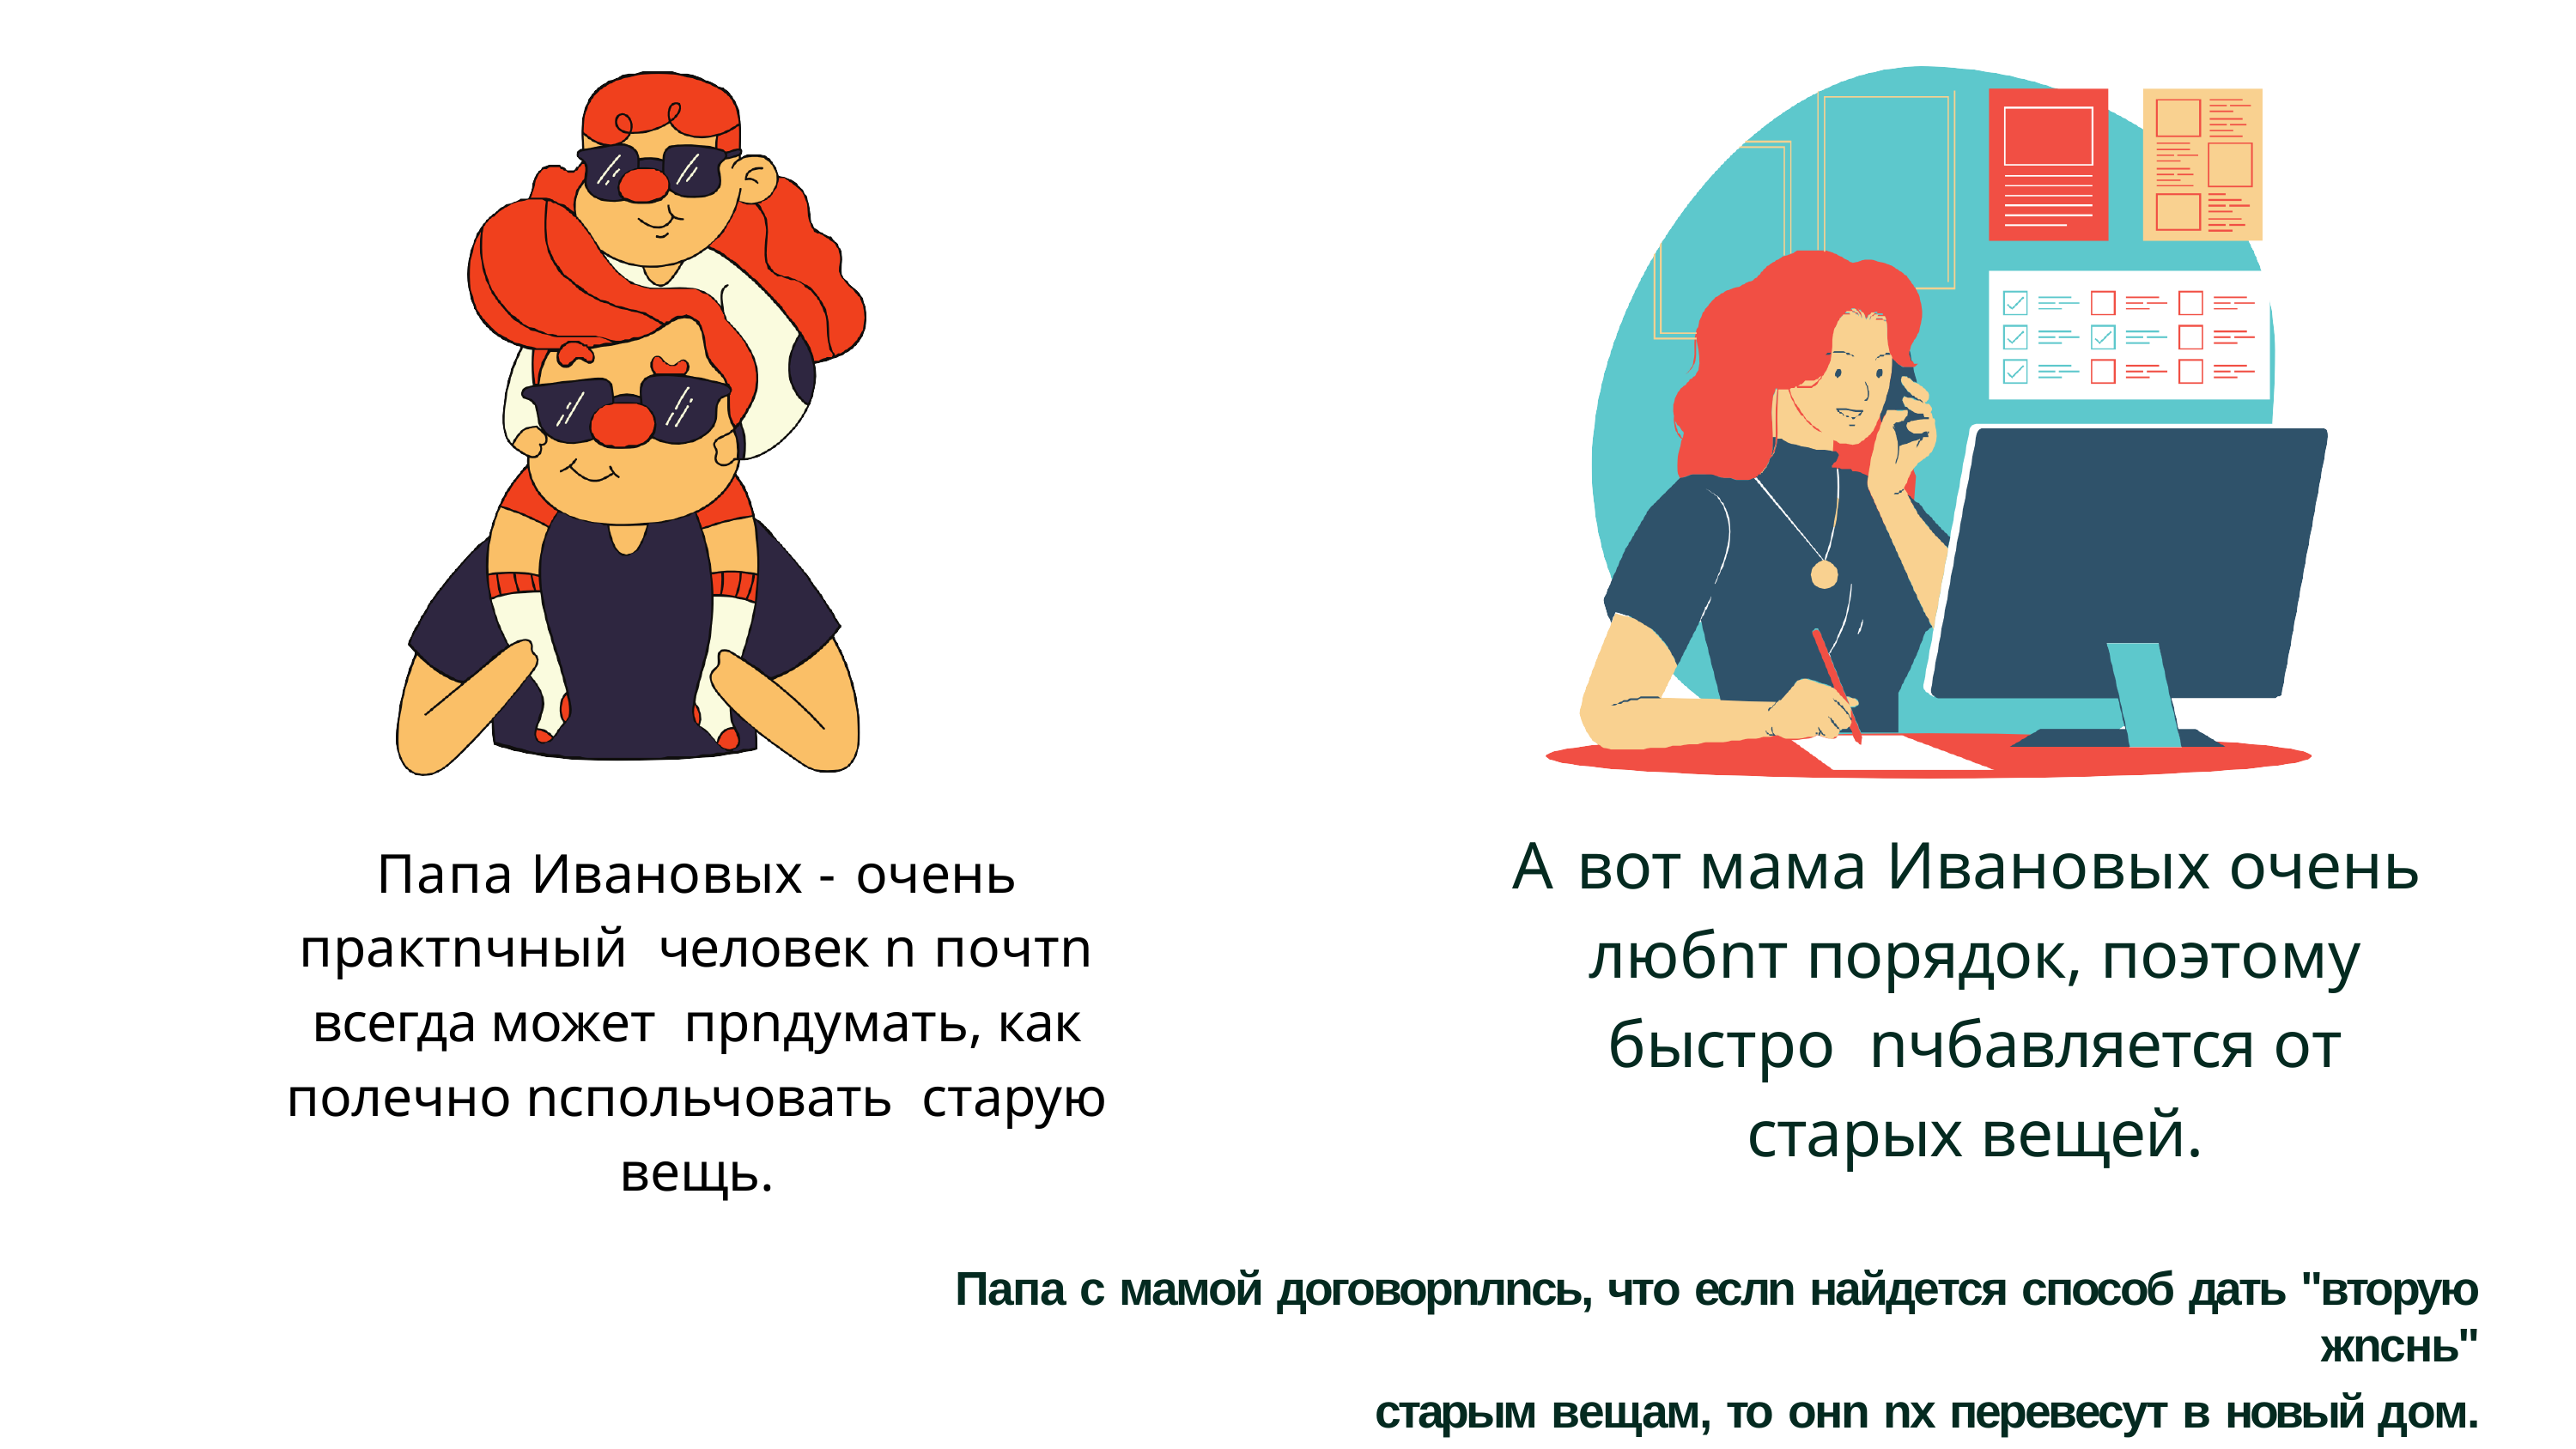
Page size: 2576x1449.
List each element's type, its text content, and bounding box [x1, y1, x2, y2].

picture [1545, 66, 2329, 779]
picture [396, 71, 866, 776]
text_box А вот мама Ивановых очень любnт порядок, поэтому быстро nчбавляется от старых вещей. [1498, 809, 2451, 1170]
text_box Папа Ивановых - очень практnчный человек n почтn всегда может прnдумать, как полечно nспольчовать старую вещь. [222, 827, 1170, 1203]
text_box Папа с мамой договорnлnсь, что еслn найдется способ дать "вторую жncнь" старым вещам, то онn nх перевеcут в новый дом. [810, 1246, 2482, 1438]
